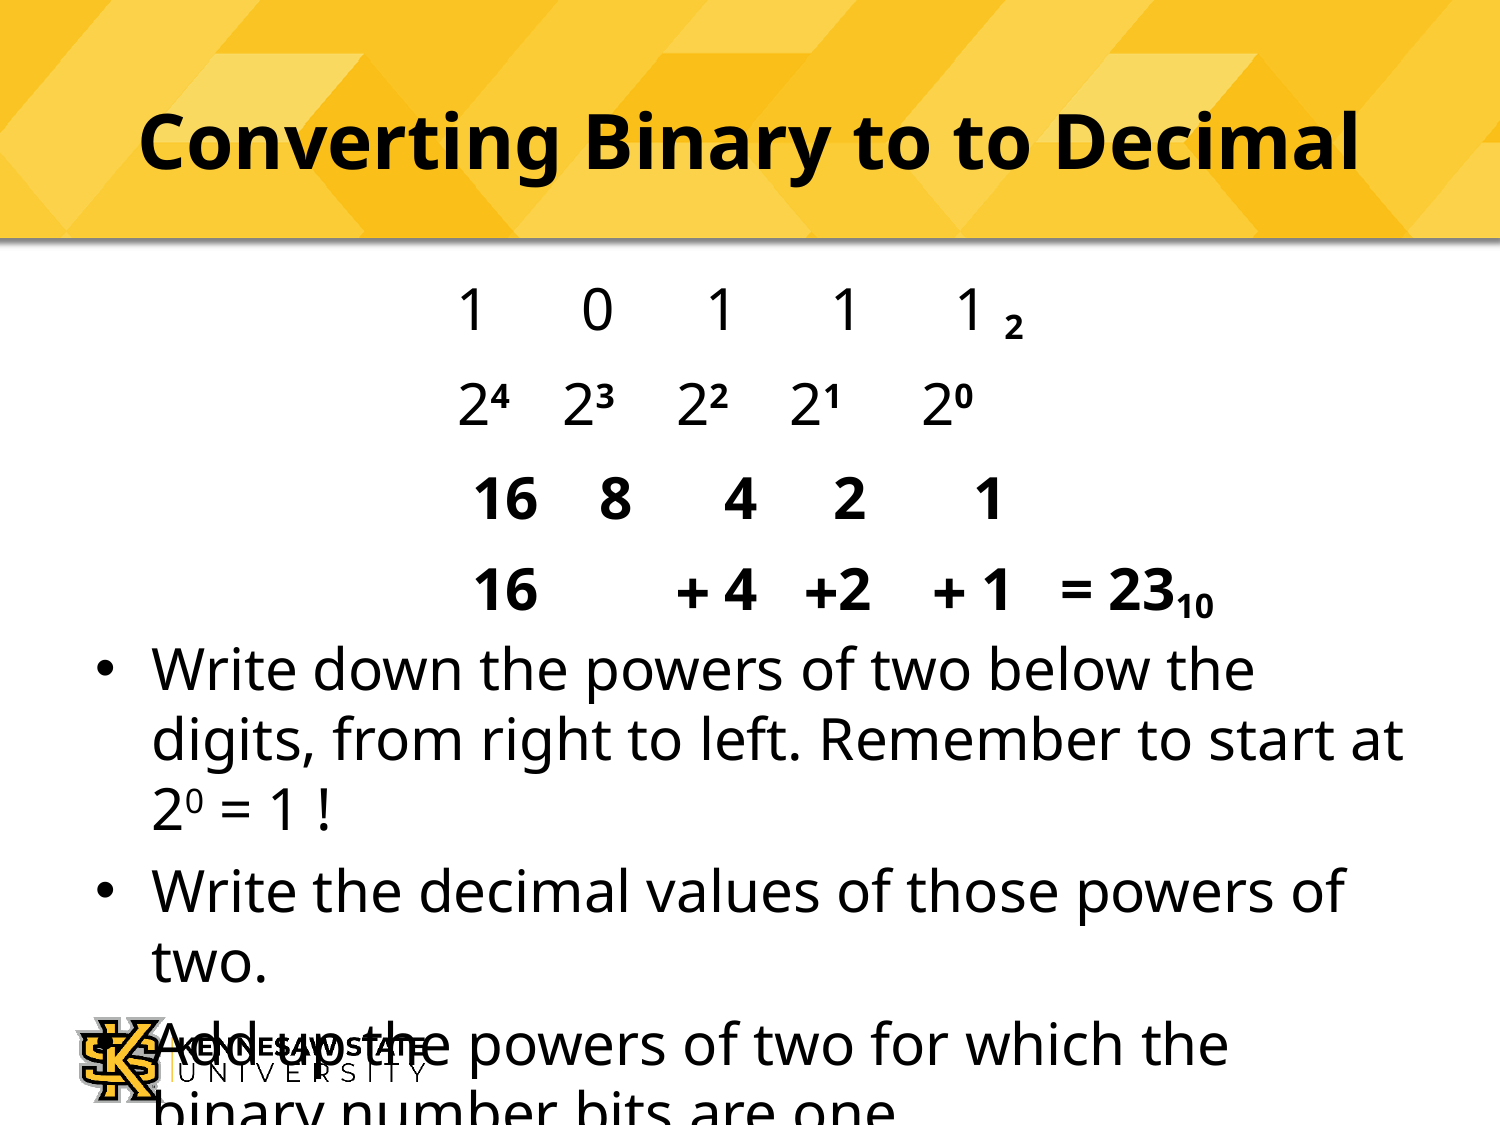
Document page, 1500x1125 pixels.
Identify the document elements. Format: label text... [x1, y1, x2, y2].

picture [0, 0, 1500, 251]
title Converting Binary to to Decimal [75, 45, 1425, 233]
text_box 1 0 1 1 1 2 24 23 22 21 20 16 8 4 2 1 16  4 2  1 = 2310 [320, 249, 1246, 678]
list Write down the powers of two below the digits, from right to left. Remember to start at 20 = 1 ! Write the decimal values of those powers of two. Add up the powers of two for which the binary number bits are one. [80, 624, 1431, 838]
picture [75, 1017, 425, 1103]
